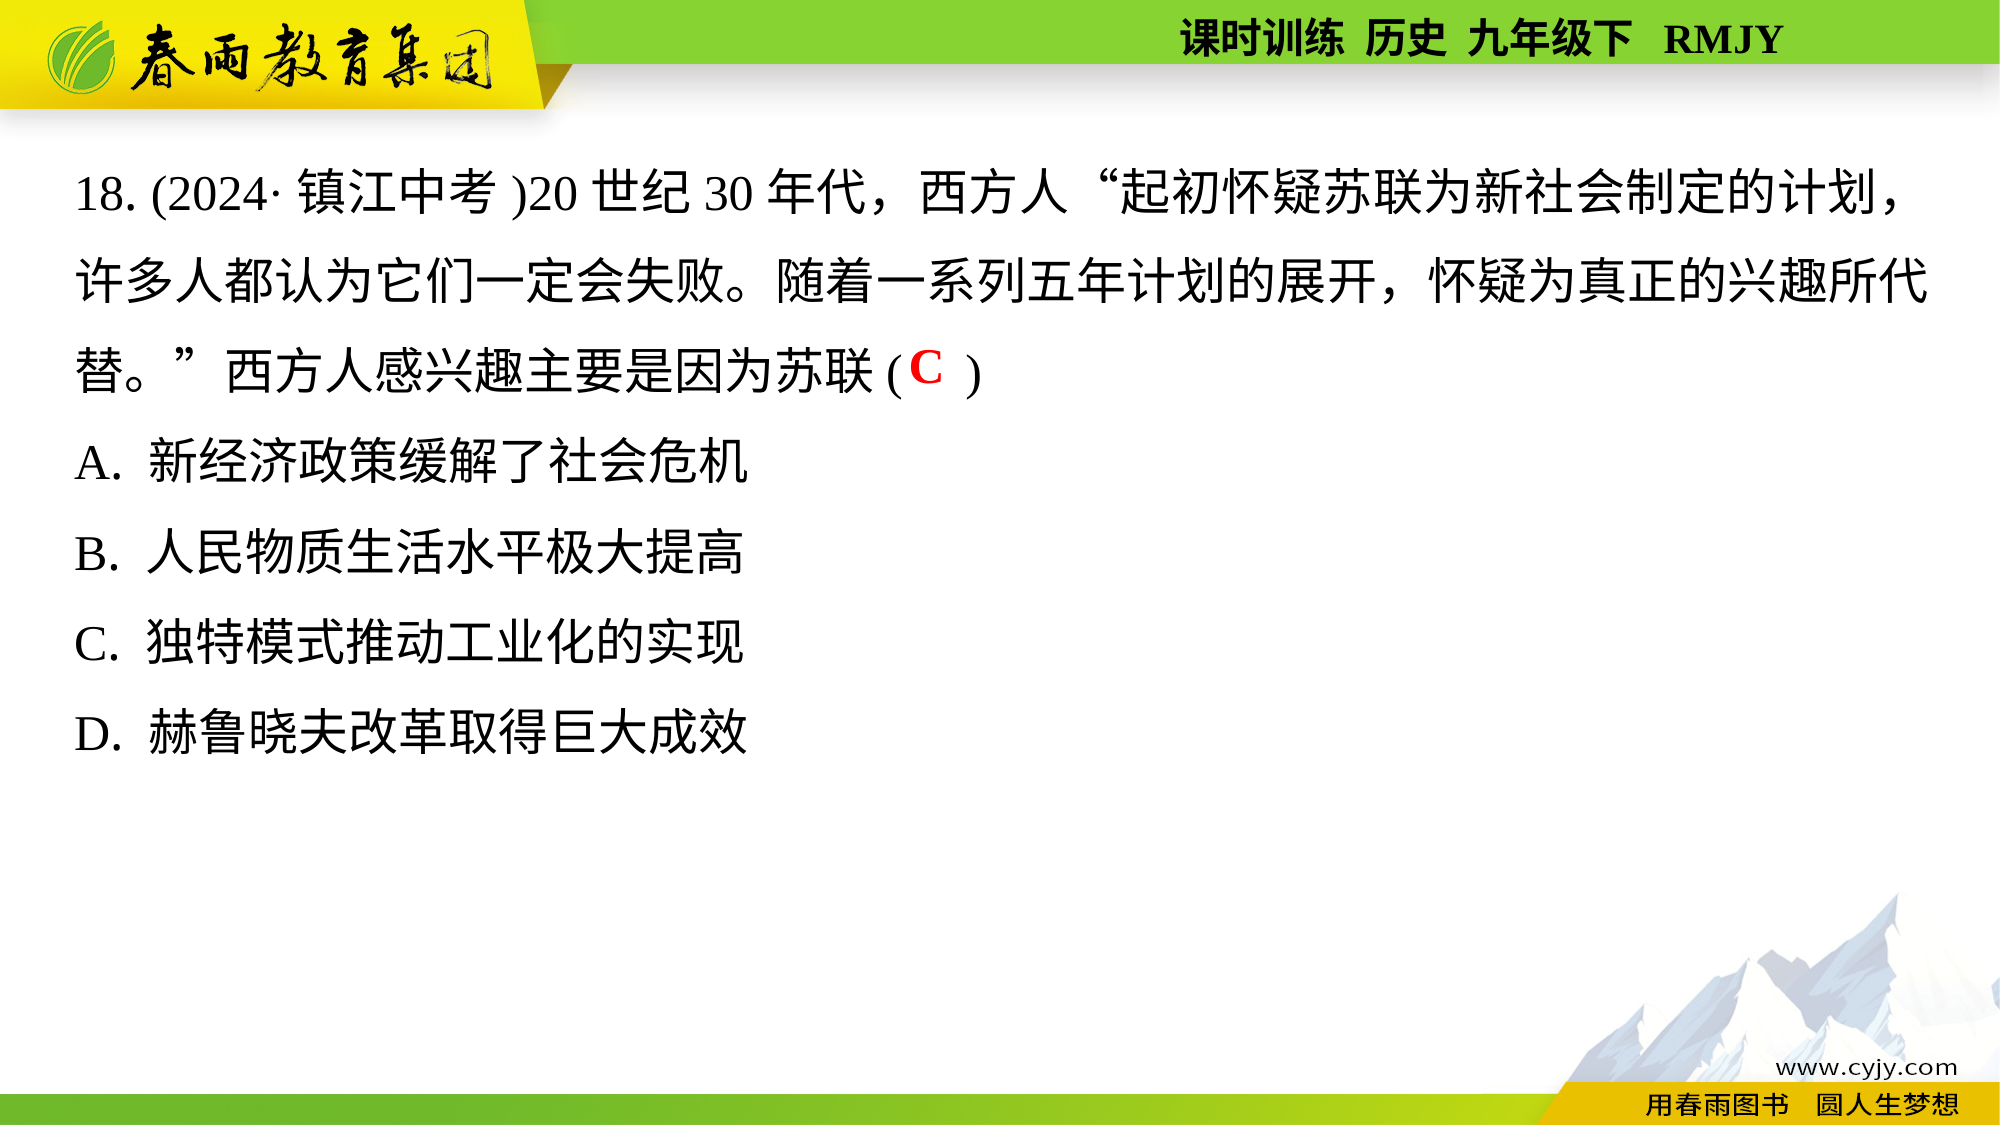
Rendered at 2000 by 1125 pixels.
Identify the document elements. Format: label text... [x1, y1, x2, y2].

text_box C [894, 326, 960, 401]
picture [0, 0, 2000, 1125]
list 18. (2024·镇江中考)20世纪30年代，西方人“起初怀疑苏联为新社会制定的计划，许多人都认为它们一定会失败。随着一系列五年计划的展开，怀疑为真正的兴趣所代替。”西方人感兴趣主要是因为苏联( ) A. 新经济政策缓解了社会危机 B. 人民物质生活水平极大提高 C. 独特模式推动工业化的实现 D. 赫鲁晓夫改革取得巨大成效 [59, 122, 1944, 774]
